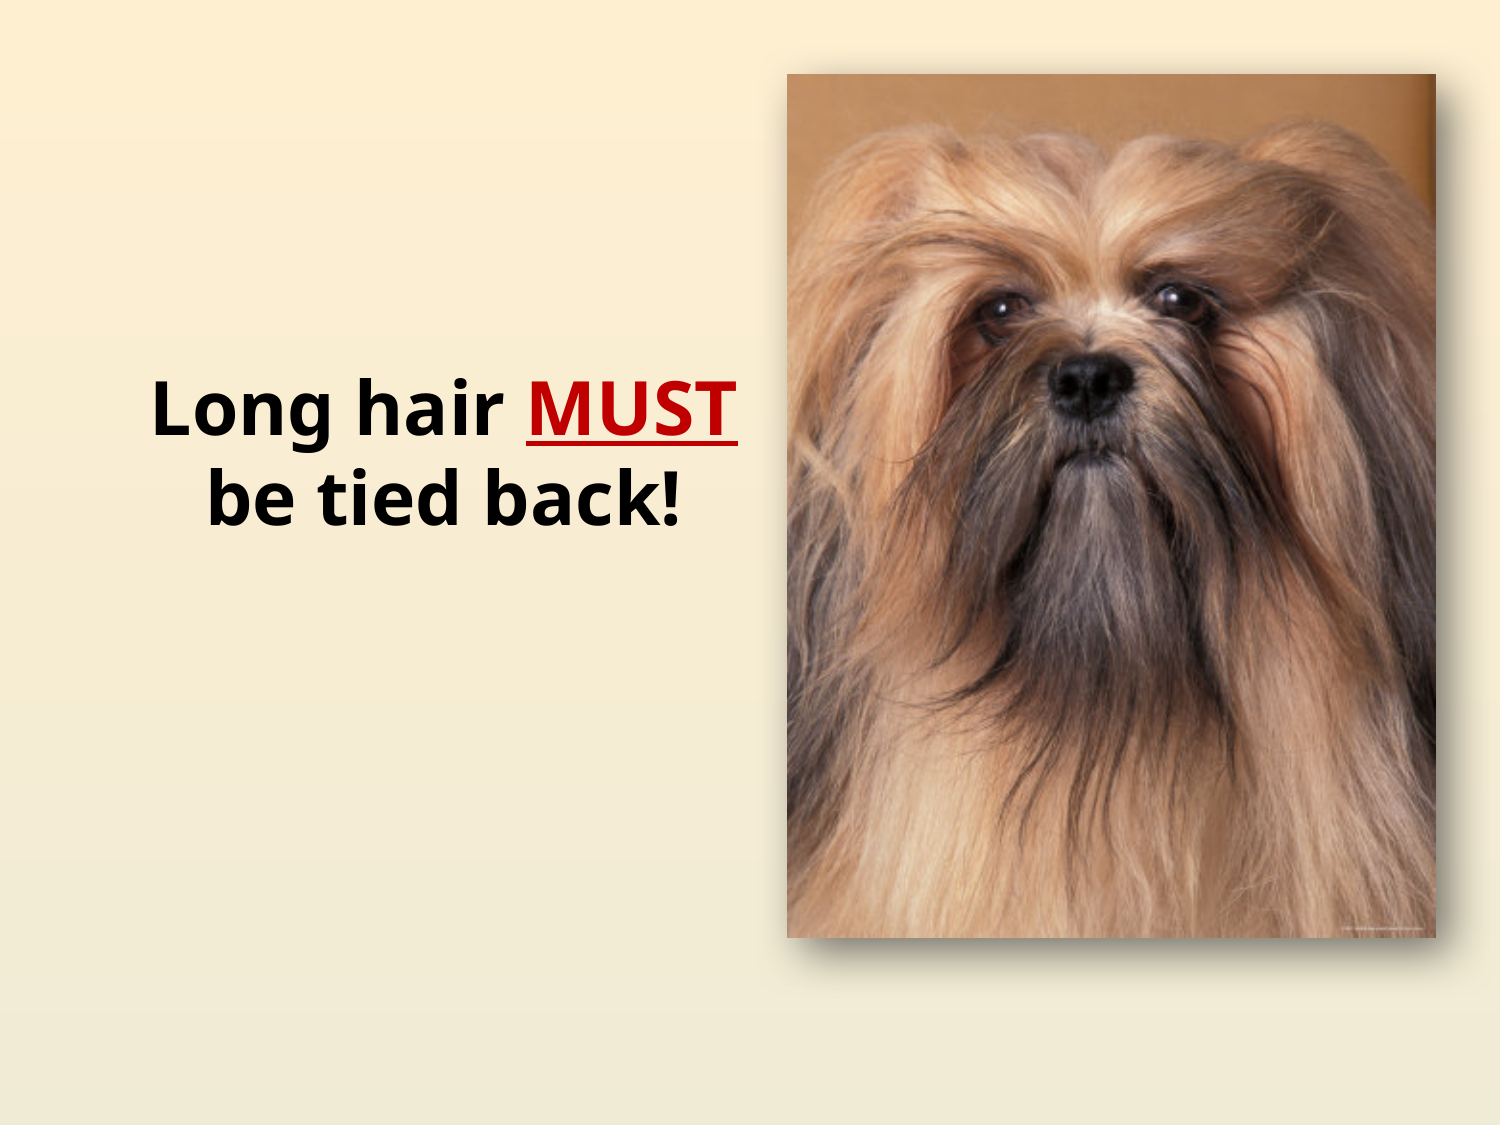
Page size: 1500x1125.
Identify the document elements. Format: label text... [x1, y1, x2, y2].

picture [787, 74, 1436, 938]
title Long hair MUST be tied back! [124, 24, 763, 876]
